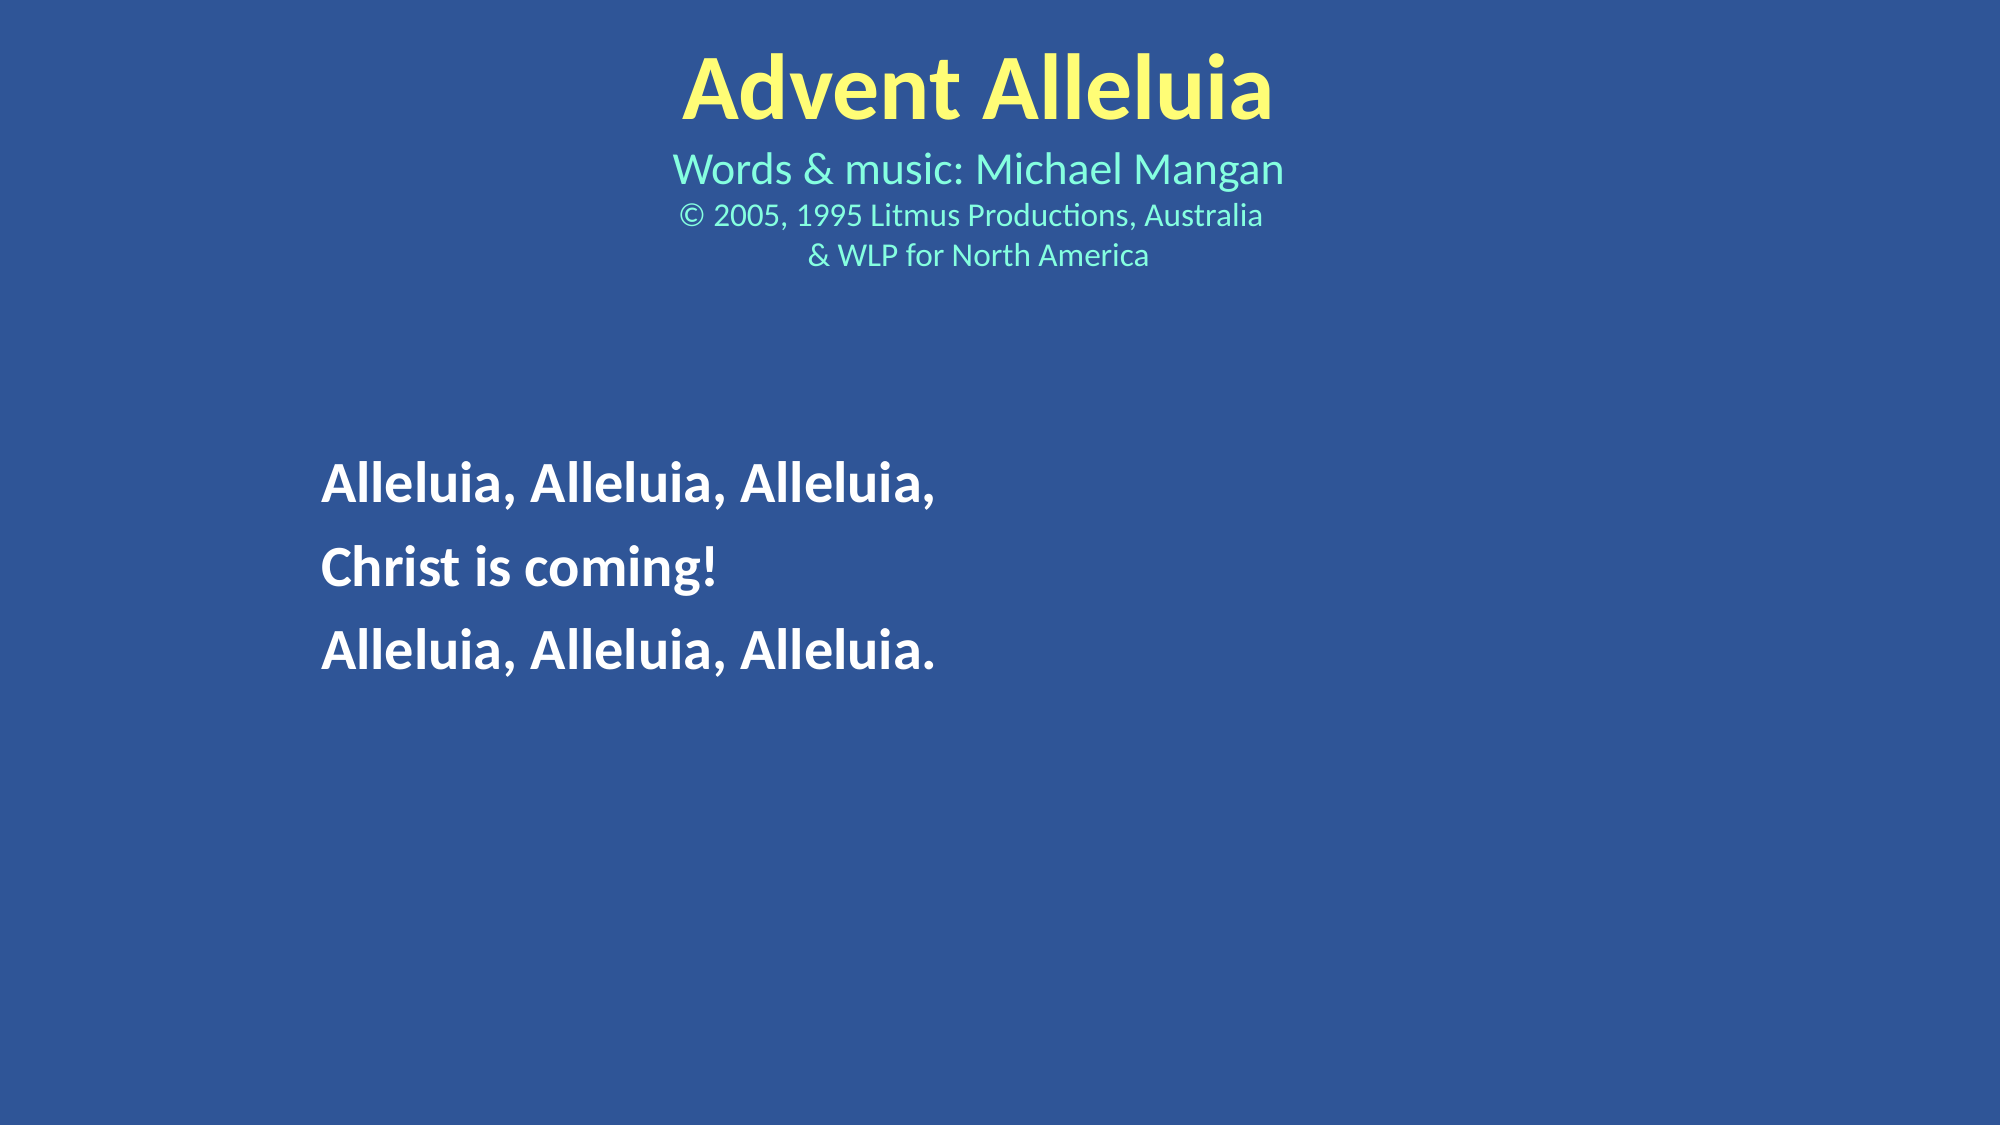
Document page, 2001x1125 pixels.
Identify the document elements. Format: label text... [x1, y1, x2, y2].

text_box Advent Alleluia Words & music: Michael Mangan © 2005, 1995 Litmus Productions, Australia & WLP for North America [291, 0, 1667, 309]
list Alleluia, Alleluia, Alleluia, Christ is coming! Alleluia, Alleluia, Alleluia. [306, 444, 1694, 723]
